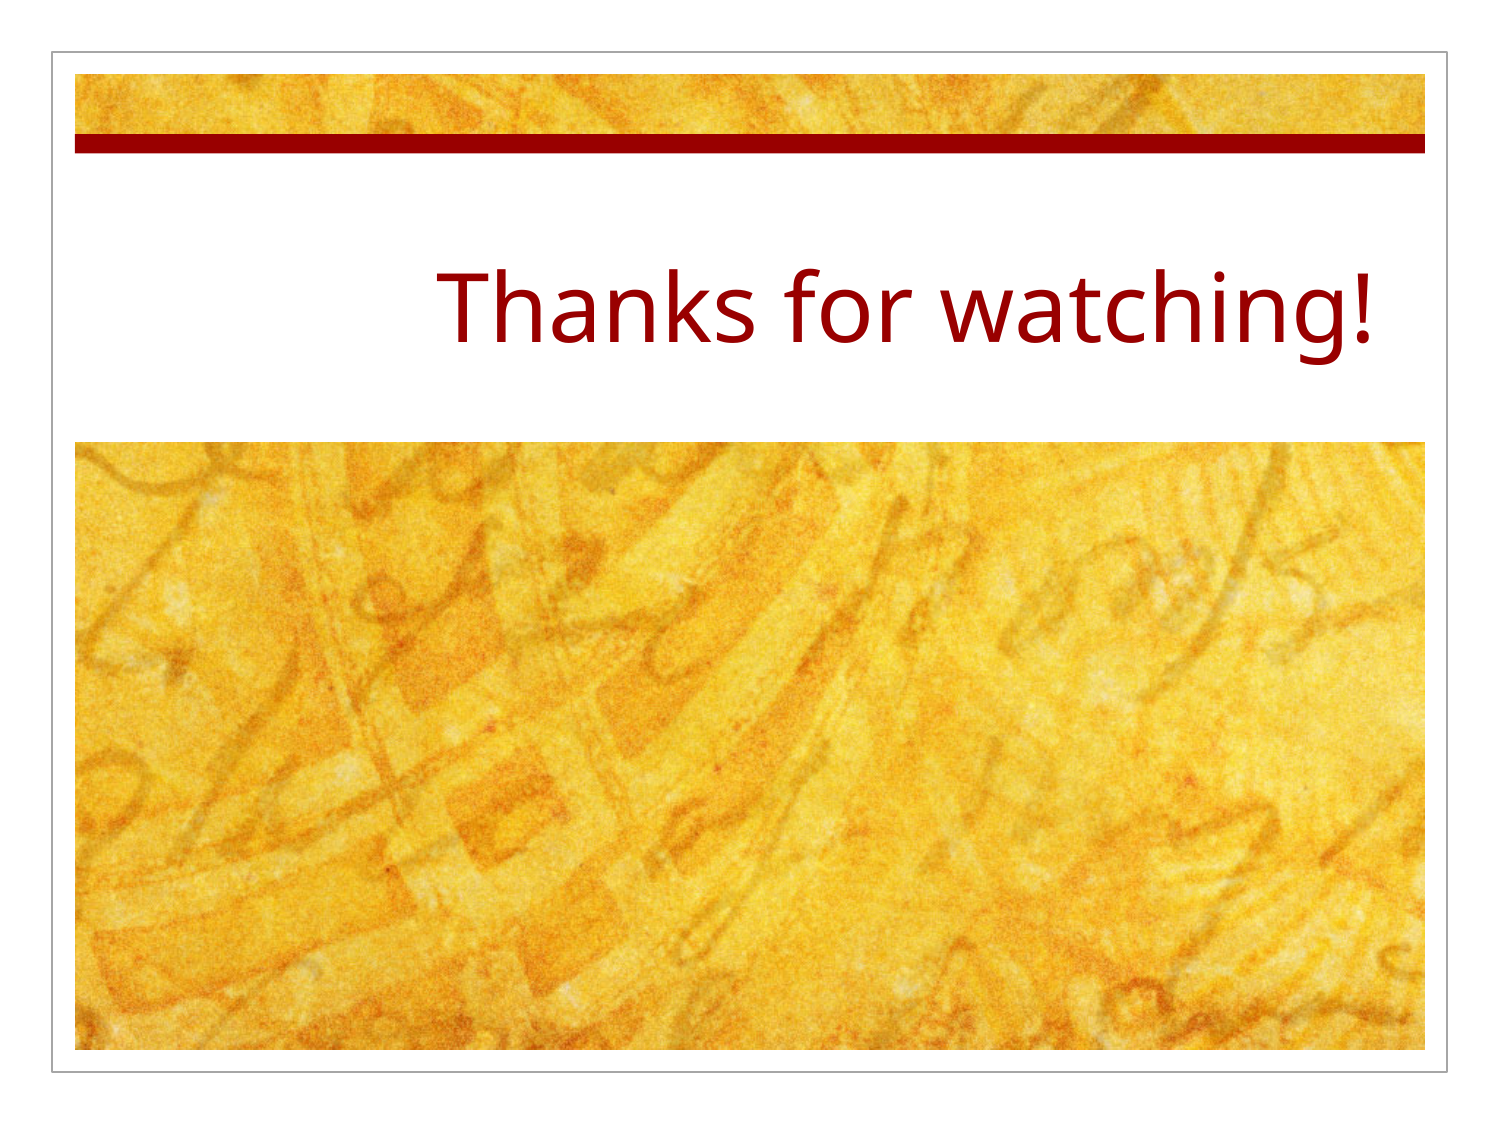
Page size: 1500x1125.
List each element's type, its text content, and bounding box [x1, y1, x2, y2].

title Thanks for watching! [112, 158, 1392, 362]
picture [75, 442, 1425, 1050]
picture [75, 74, 1425, 134]
